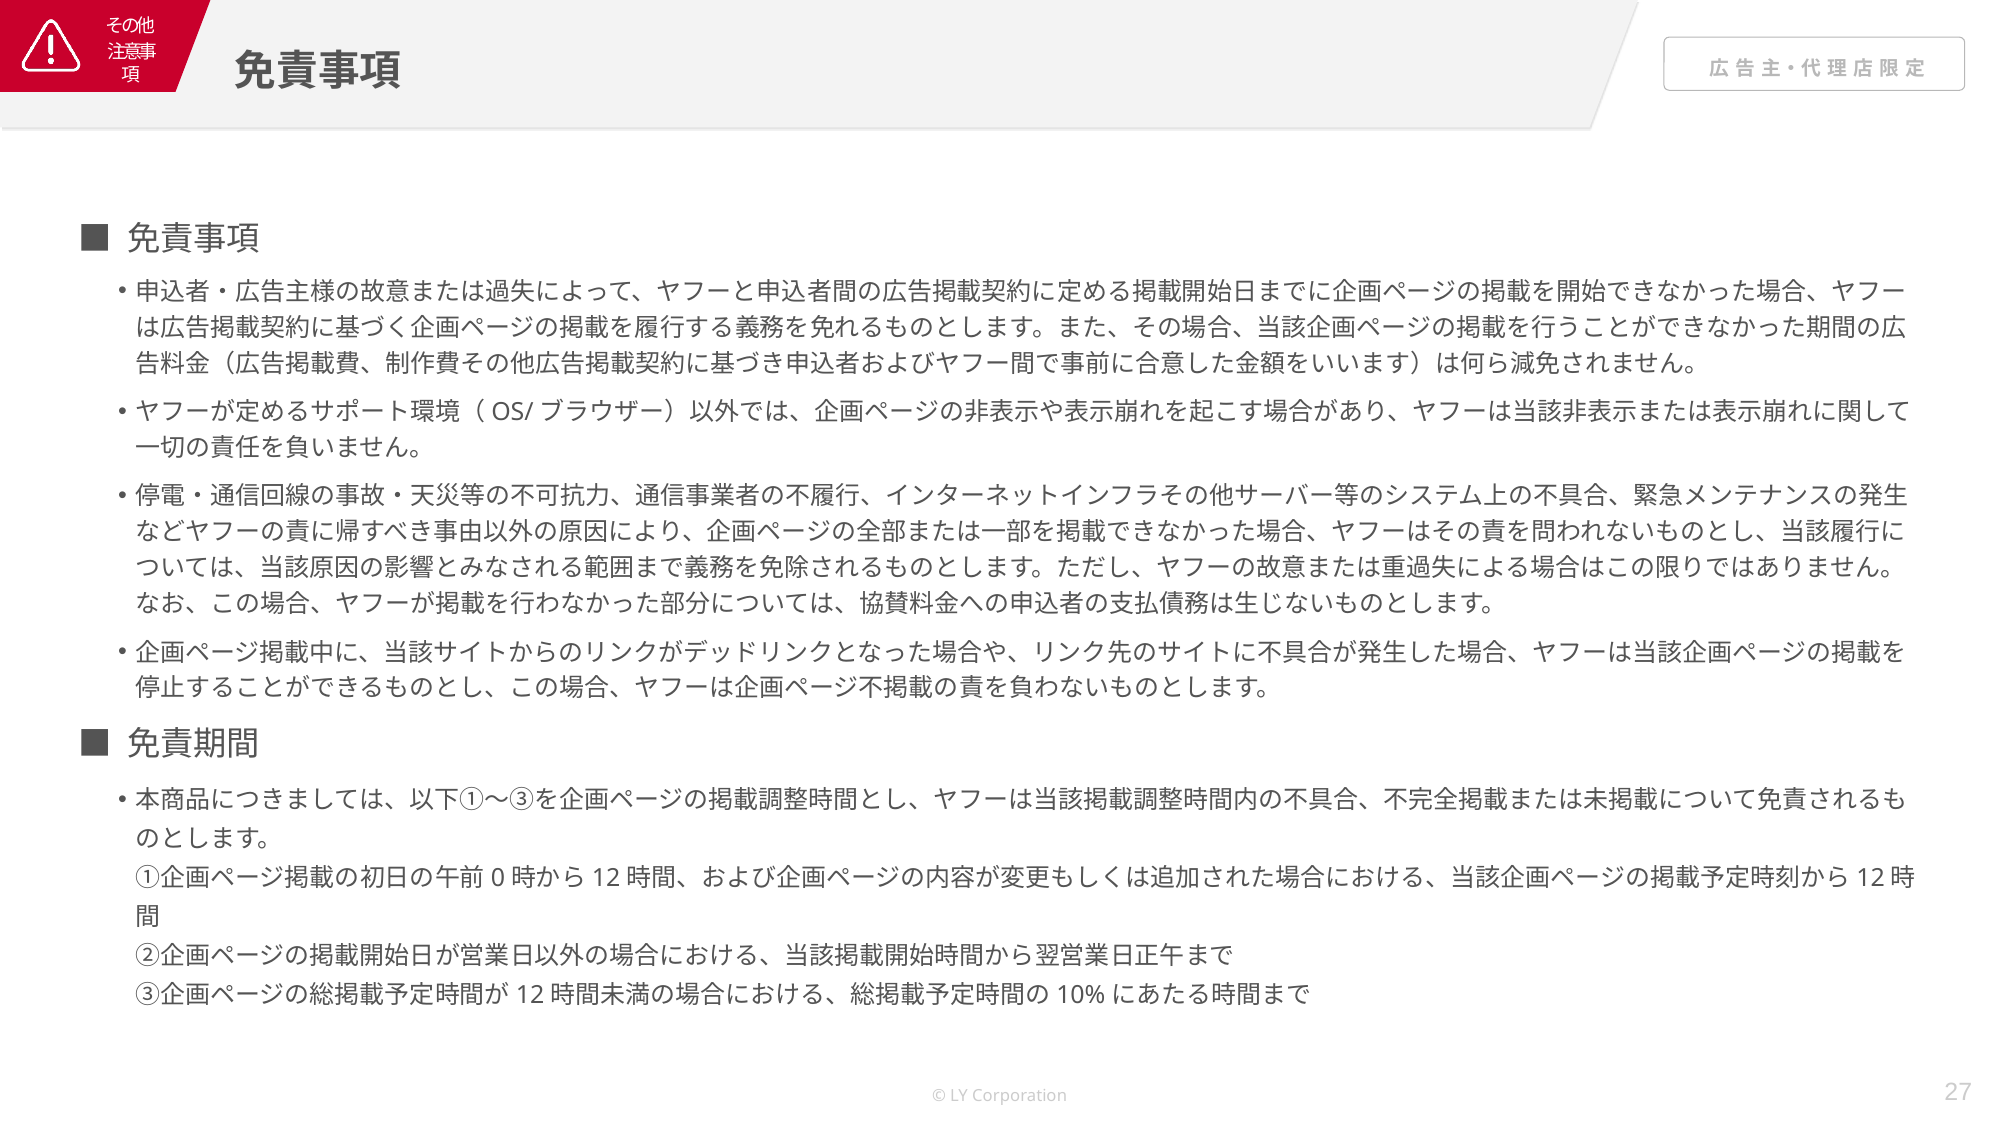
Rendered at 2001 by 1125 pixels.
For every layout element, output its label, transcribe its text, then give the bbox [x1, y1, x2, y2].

list その他 注意事項 [98, 12, 170, 81]
list 免責事項 [234, 41, 1570, 97]
picture [16, 12, 84, 80]
text_box ■ 免責事項 申込者・広告主様の故意または過失によって、ヤフーと申込者間の広告掲載契約に定める掲載開始日までに企画ページの掲載を開始できなかった場合、ヤフーは広告掲載契約に基づく企画ページの掲載を履行する義務を免れるものとします。また、その場合、当該企画ページの掲載を行うことができなかった期間の広告料金（広告掲載費、制作費その他広告掲載契約に基づき申込者およびヤフー間で事前に合意した金額をいいます）は何ら減免されません。 ヤフーが定めるサポート環境（OS/ブラウザー）以外では、企画ページの非表示や表示崩れを起こす場合があり、ヤフーは当該非表示または表示崩れに関して一切の責任を負いません。 停電・通信回線の事故・天災等の不可抗力、通信事業者の不履行、インターネットインフラその他サーバー等のシステム上の不具合、緊急メンテナンスの発生などヤフーの責に帰すべき事由以外の原因により、企画ページの全部または一部を掲載できなかった場合、ヤフーはその責を問われないものとし、当該履行については、当該原因の影響とみなされる範囲まで義務を免除されるものとします。ただし、ヤフーの故意または重過失による場合はこの限りではありません。 なお、この場合、ヤフーが掲載を行わなかった部分については、協賛料金への申込者の支払債務は生じないものとします。 企画ページ掲載中に、当該サイトからのリンクがデッドリンクとなった場合や、リンク先のサイトに不具合が発生した場合、ヤフーは当該企画ページの掲載を停止することができるものとし、この場合、ヤフーは企画ページ不掲載の責を負わないものとします。 ■ 免責期間 本商品につきましては、以下①～③を企画ページの掲載調整時間とし、ヤフーは当該掲載調整時間内の不具合、不完全掲載または未掲載について免責されるものとします。 ①企画ページ掲載の初日の午前0時から12時間、および企画ページの内容が変更もしくは追加された場合における、当該企画ページの掲載予定時刻から12時間 ②企画ページの掲載開始日が営業日以外の場合における、当該掲載開始時間から翌営業日正午まで ③企画ページの総掲載予定時間が12時間未満の場合における、総掲載予定時間の10%にあたる時間まで [78, 208, 1922, 1009]
